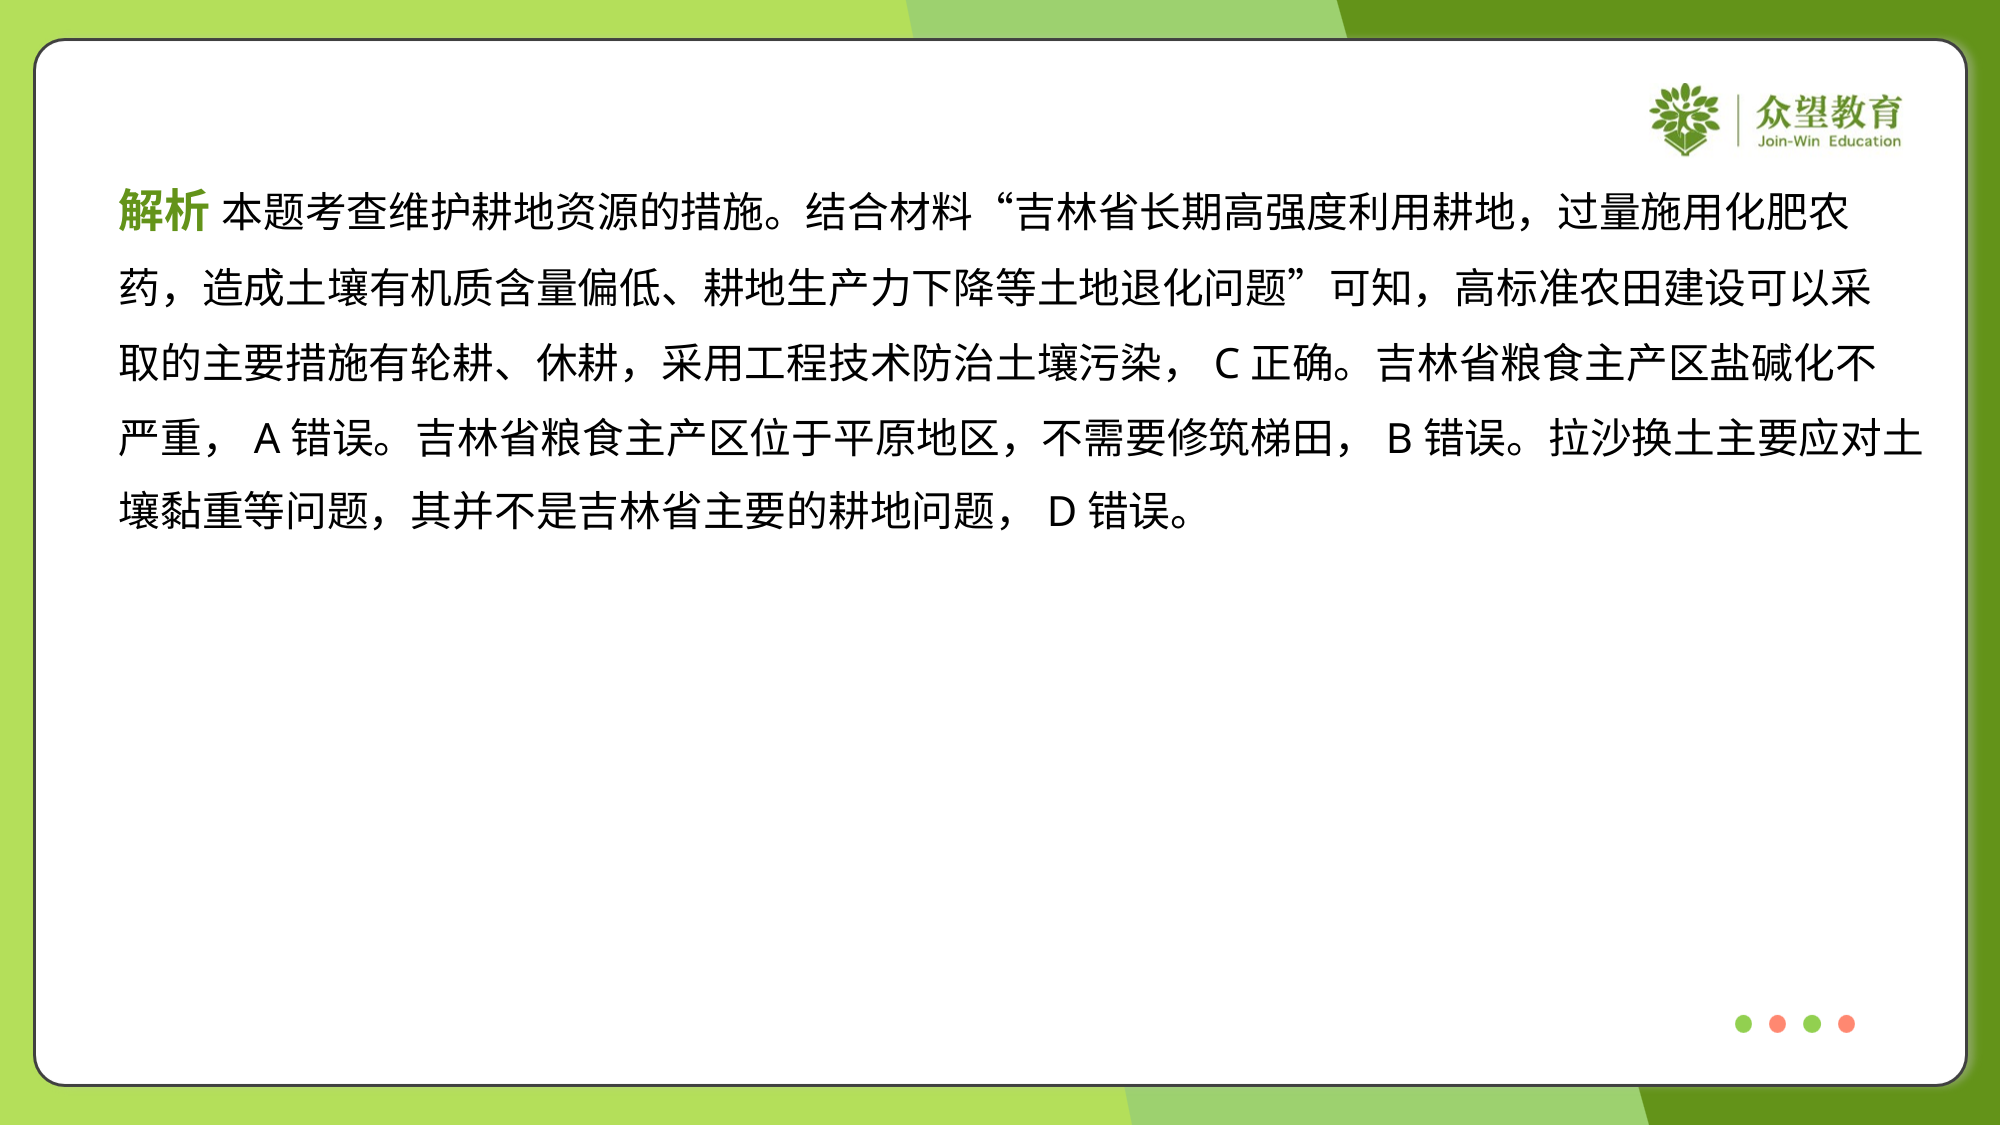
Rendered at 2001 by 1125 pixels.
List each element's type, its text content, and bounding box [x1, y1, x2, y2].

text_box 解析 本题考查维护耕地资源的措施。结合材料“吉林省长期高强度利用耕地，过量施用化肥农 药，造成土壤有机质含量偏低、耕地生产力下降等土地退化问题”可知，高标准农田建设可以采 取的主要措施有轮耕、休耕，采用工程技术防治土壤污染，C正确。吉林省粮食主产区盐碱化不 严重，A错误。吉林省粮食主产区位于平原地区，不需要修筑梯田，B错误。拉沙换土主要应对土 壤黏重等问题，其并不是吉林省主要的耕地问题，D错误。 [118, 159, 1883, 527]
picture [0, 0, 2000, 1125]
